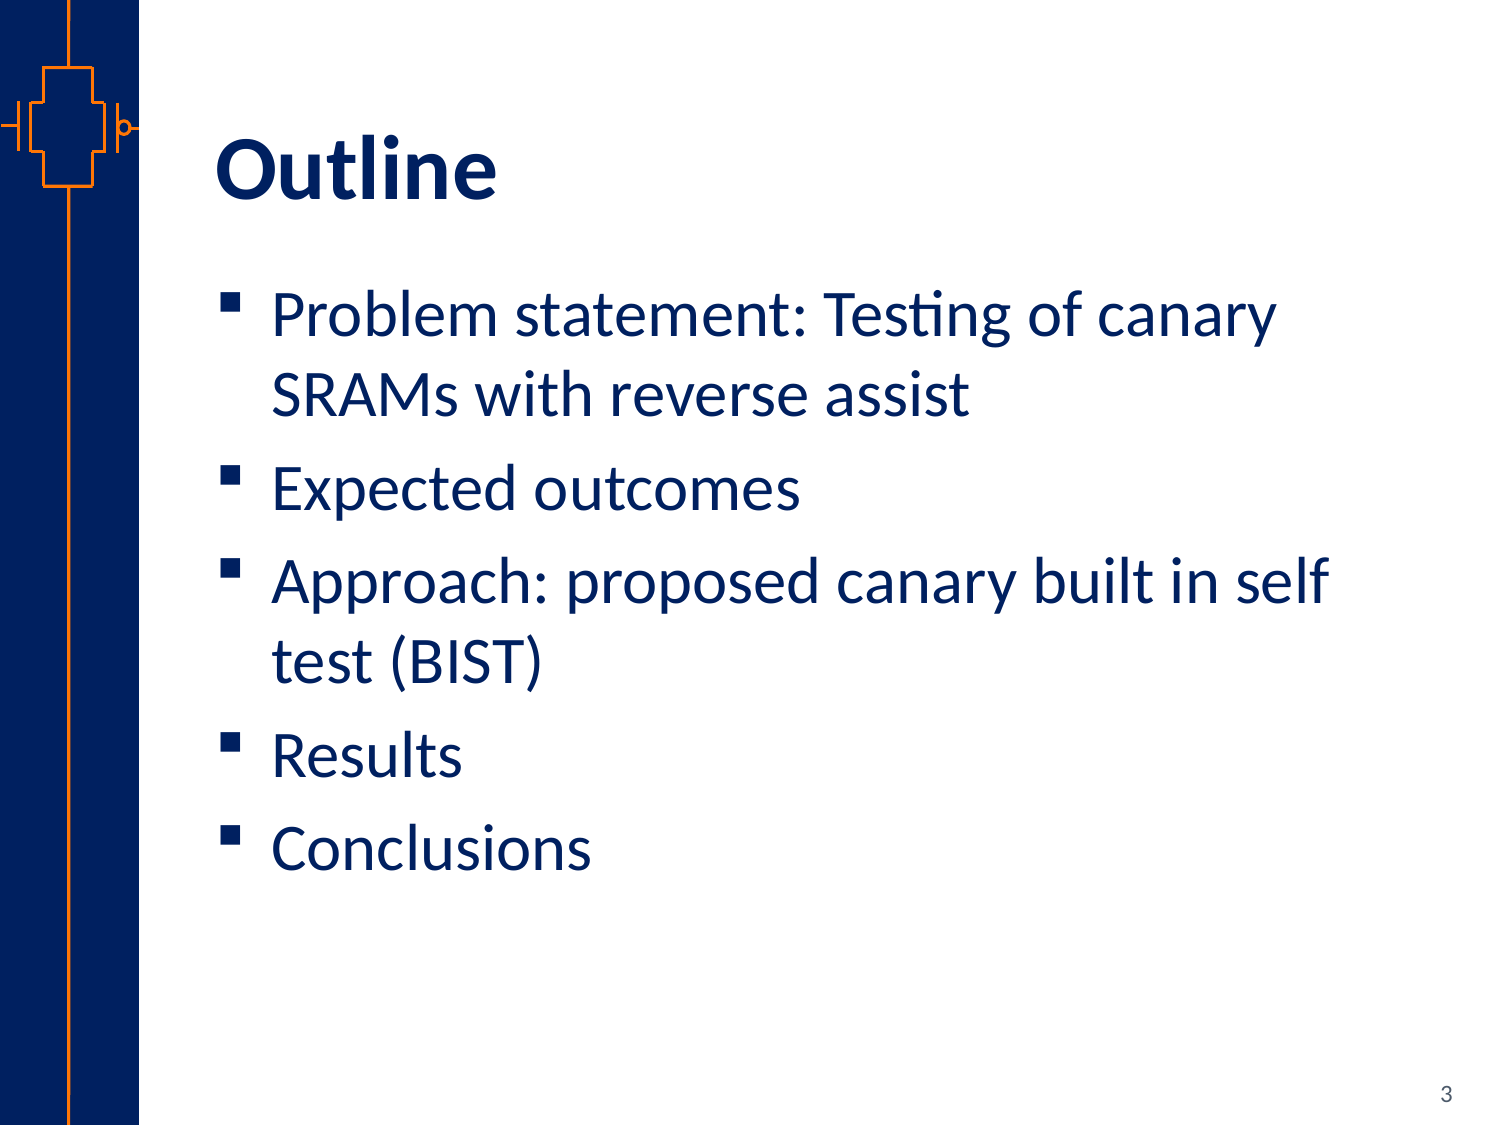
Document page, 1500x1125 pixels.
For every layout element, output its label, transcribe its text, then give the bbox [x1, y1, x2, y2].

slide_number 3 [1425, 1062, 1488, 1123]
title Outline [200, 37, 1388, 225]
list Problem statement: Testing of canary SRAMs with reverse assist Expected outcomes Approach: proposed canary built in self test (BIST) Results Conclusions [200, 262, 1425, 988]
